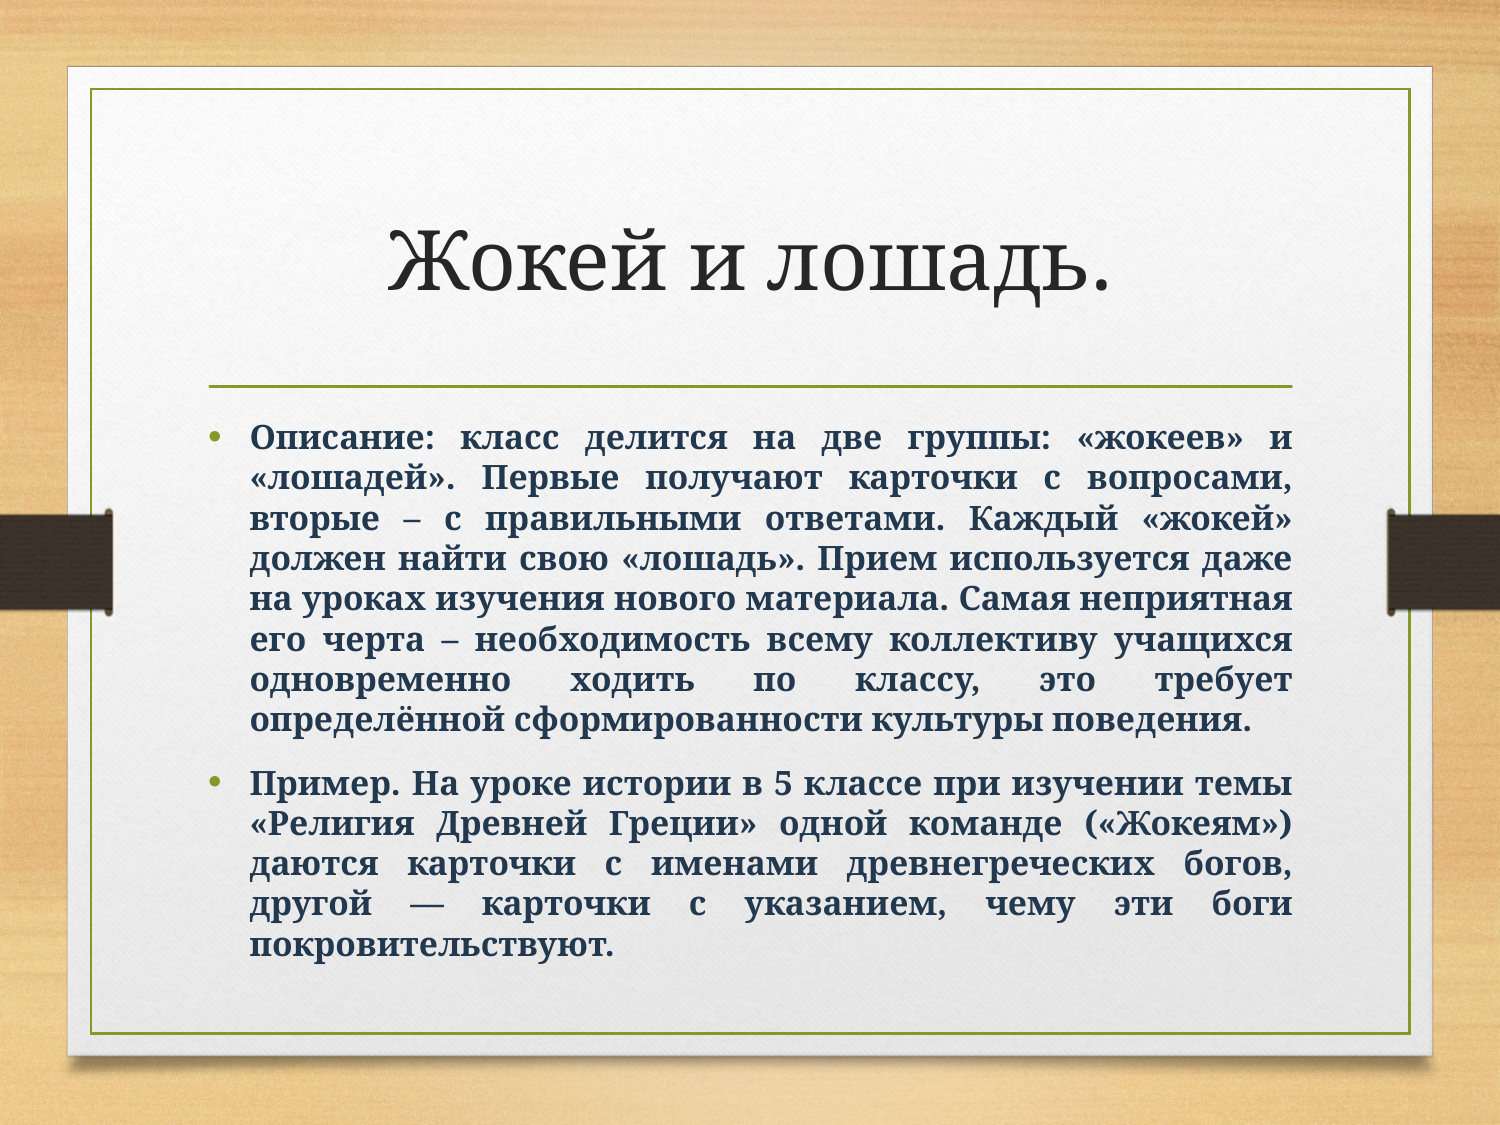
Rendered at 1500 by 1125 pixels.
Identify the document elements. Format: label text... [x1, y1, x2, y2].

list Описание: класс делится на две группы: «жокеев» и «лошадей». Первые получают карточки с вопросами, вторые – с правильными ответами. Каждый «жокей» должен найти свою «лошадь». Прием используется даже на уроках изучения нового материала. Самая неприятная его черта – необходимость всему коллективу учащихся одновременно ходить по классу, это требует определённой сформированности культуры поведения. Пример. На уроке истории в 5 классе при изучении темы «Религия Древней Греции» одной команде («Жокеям») даются карточки с именами древнегреческих богов, другой — карточки с указанием, чему эти боги покровительствуют. [193, 408, 1309, 974]
title Жокей и лошадь. [193, 150, 1309, 365]
picture [0, 0, 1500, 1125]
